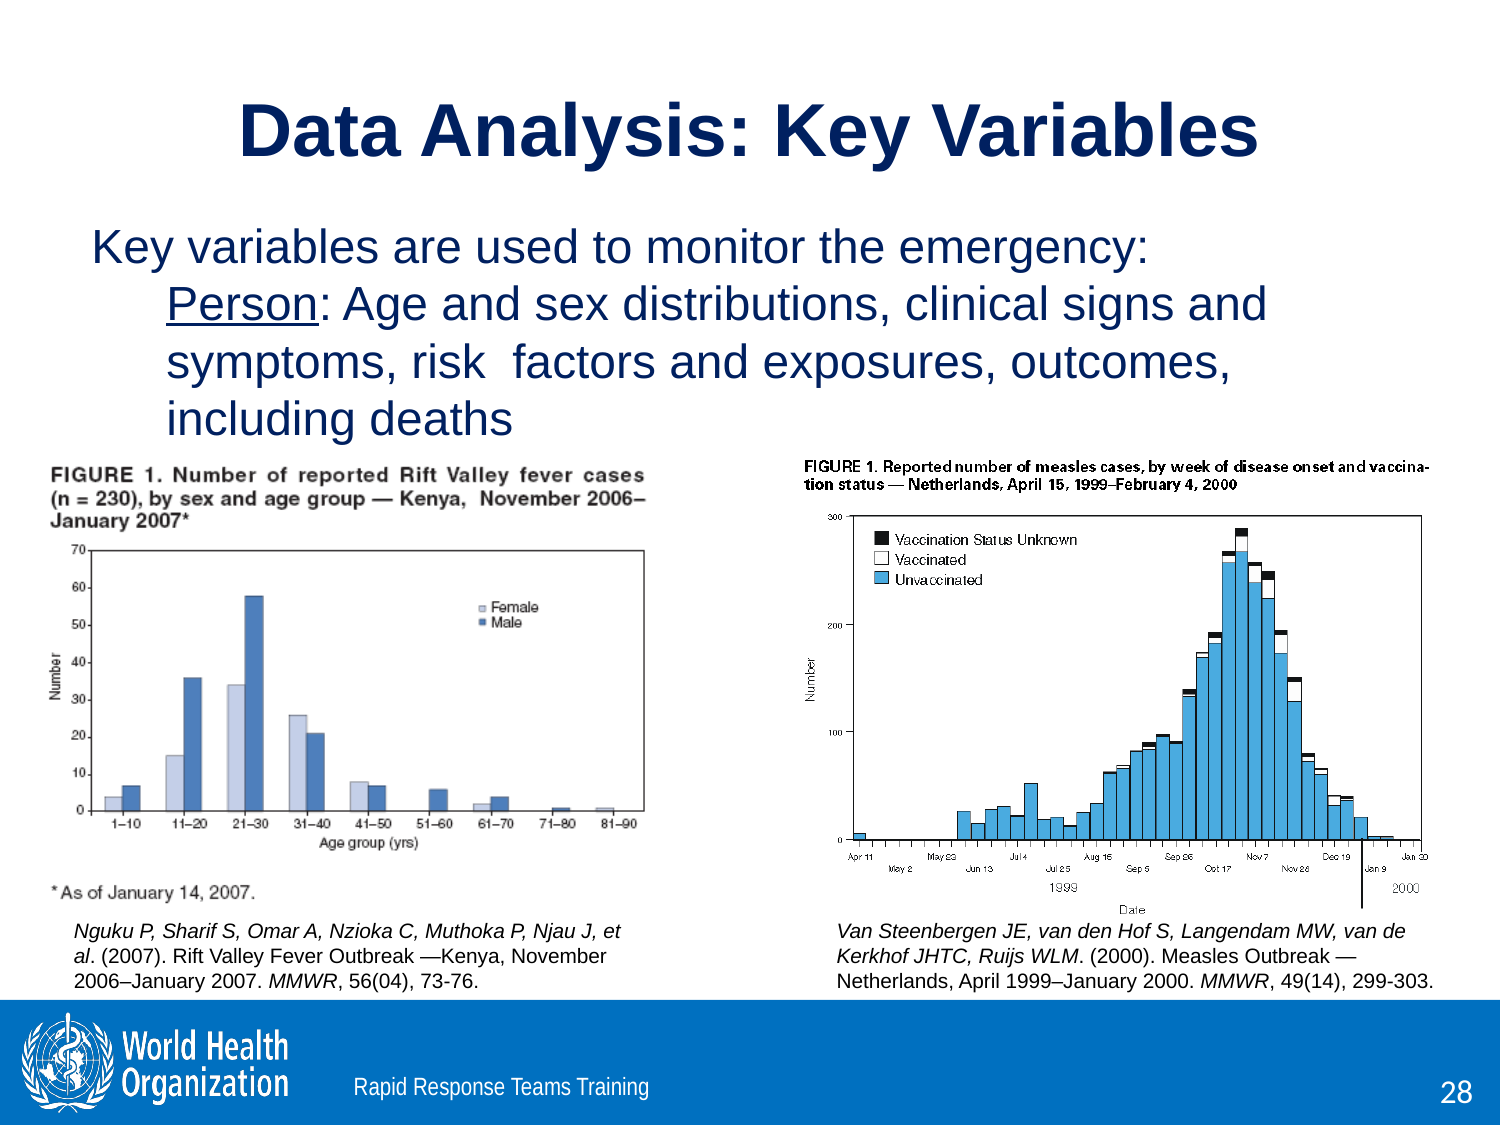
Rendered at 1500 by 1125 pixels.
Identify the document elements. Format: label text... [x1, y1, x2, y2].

title Data Analysis: Key Variables [75, 45, 1425, 208]
text_box Van Steenbergen JE, van den Hof S, Langendam MW, van de Kerkhof JHTC, Ruijs WLM. (2000). Measles Outbreak — Netherlands, April 1999–January 2000. MMWR, 49(14), 299-303. [821, 910, 1458, 1001]
picture [803, 460, 1429, 914]
picture [21, 1012, 288, 1113]
picture [41, 455, 656, 913]
text_box Key variables are used to monitor the emergency: Person: Age and sex distributions, clinical signs and symptoms, risk factors and exposures, outcomes, including deaths [76, 207, 1427, 976]
text_box Nguku P, Sharif S, Omar A, Nzioka C, Muthoka P, Njau J, et al. (2007). Rift Valley Fever Outbreak —Kenya, November 2006–January 2007. MMWR, 56(04), 73-76. [58, 922, 638, 1001]
